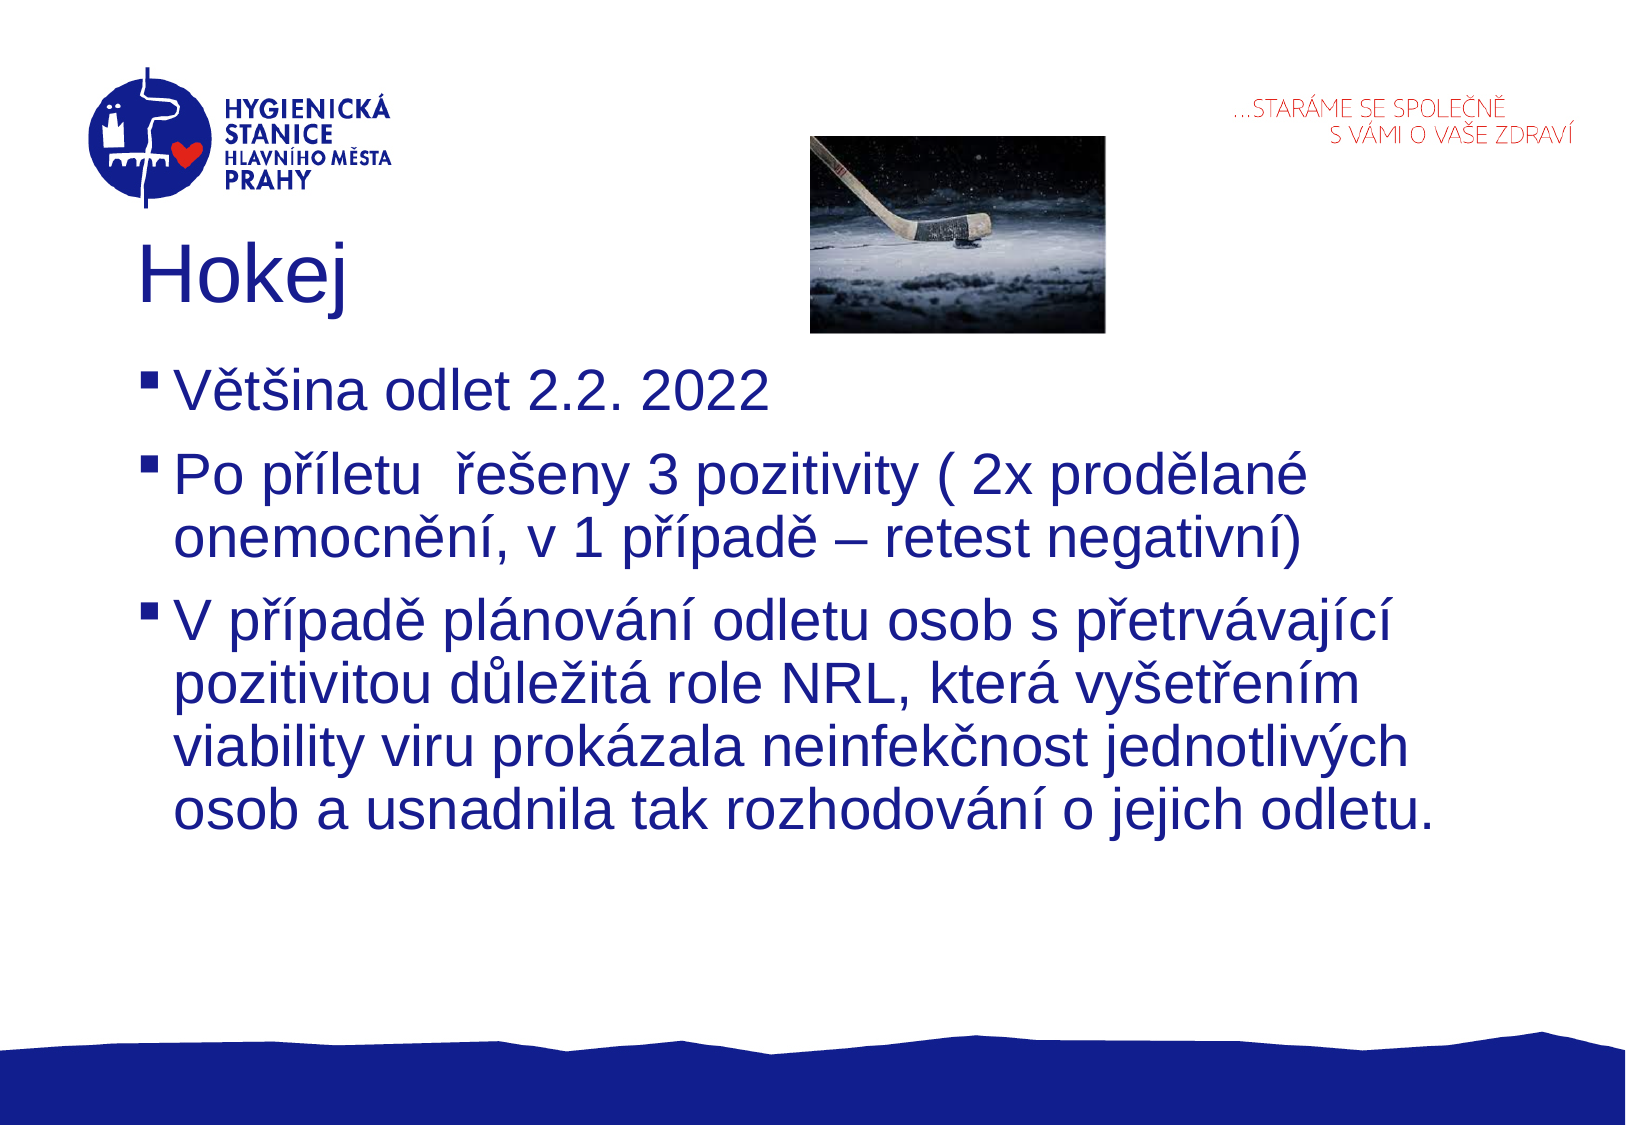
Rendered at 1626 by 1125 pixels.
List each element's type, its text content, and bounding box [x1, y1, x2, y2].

picture [0, 0, 1626, 1125]
list Většina odlet 2.2. 2022 Po příletu řešeny 3 pozitivity ( 2x prodělané onemocnění, v 1 případě – retest negativní) V případě plánování odletu osob s přetrvávající pozitivitou důležitá role NRL, která vyšetřením viability viru prokázala neinfekčnost jednotlivých osob a usnadnila tak rozhodování o jejich odletu. [121, 352, 1523, 1010]
title Hokej [121, 166, 1523, 352]
